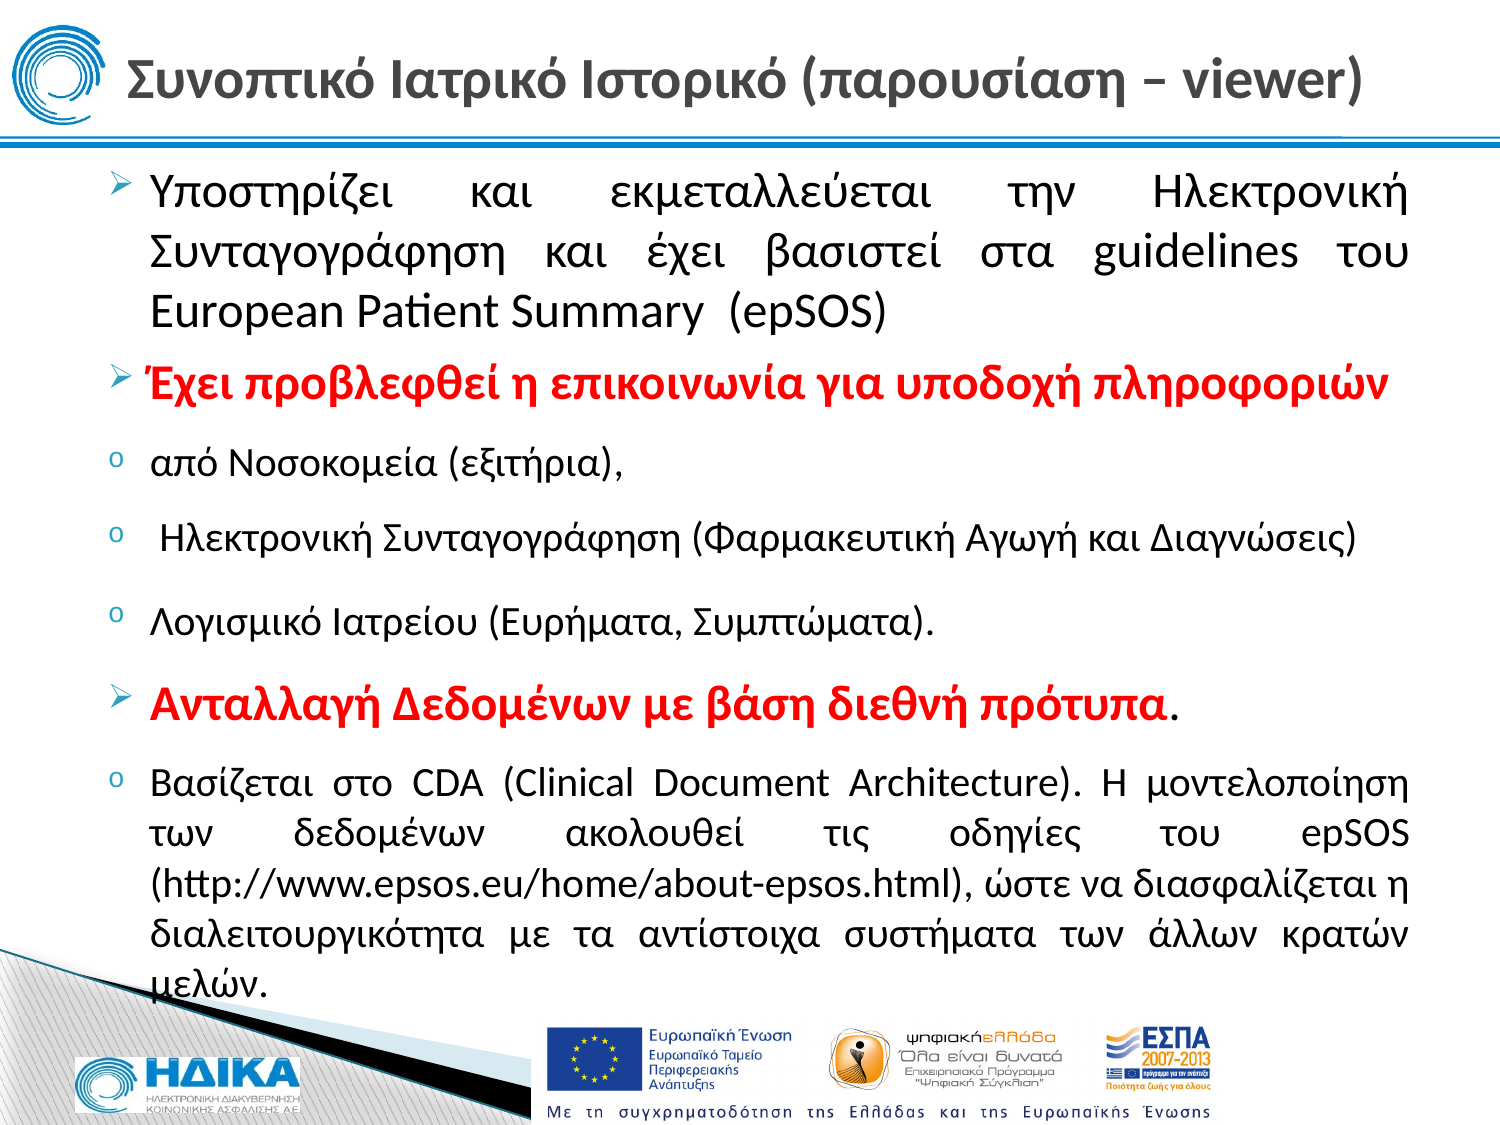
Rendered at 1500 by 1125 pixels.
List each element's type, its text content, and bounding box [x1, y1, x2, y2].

text_box [137, 540, 669, 612]
list Υποστηρίζει και εκμεταλλεύεται την Ηλεκτρονική Συνταγογράφηση και έχει βασιστεί στα guidelines του European Patient Summary (epSOS) Έχει προβλεφθεί η επικοινωνία για υποδοχή πληροφοριών από Νοσοκομεία (εξιτήρια), Ηλεκτρονική Συνταγογράφηση (Φαρμακευτική Αγωγή και Διαγνώσεις) Λογισμικό Ιατρείου (Ευρήματα, Συμπτώματα). Ανταλλαγή Δεδομένων με βάση διεθνή πρότυπα. Βασίζεται στο CDA (Clinical Document Architecture). Η μοντελοποίηση των δεδομένων ακολουθεί τις οδηγίες του epSOS (http://www.epsos.eu/home/about-epsos.html), ώστε να διασφαλίζεται η διαλειτουργικότητα με τα αντίστοιχα συστήματα των άλλων κρατών μελών. [74, 149, 1426, 1013]
picture [12, 24, 112, 125]
picture [531, 1016, 1225, 1125]
picture [75, 1057, 300, 1113]
title Συνοπτικό Ιατρικό Ιστορικό (παρουσίαση – viewer) [112, 12, 1425, 138]
